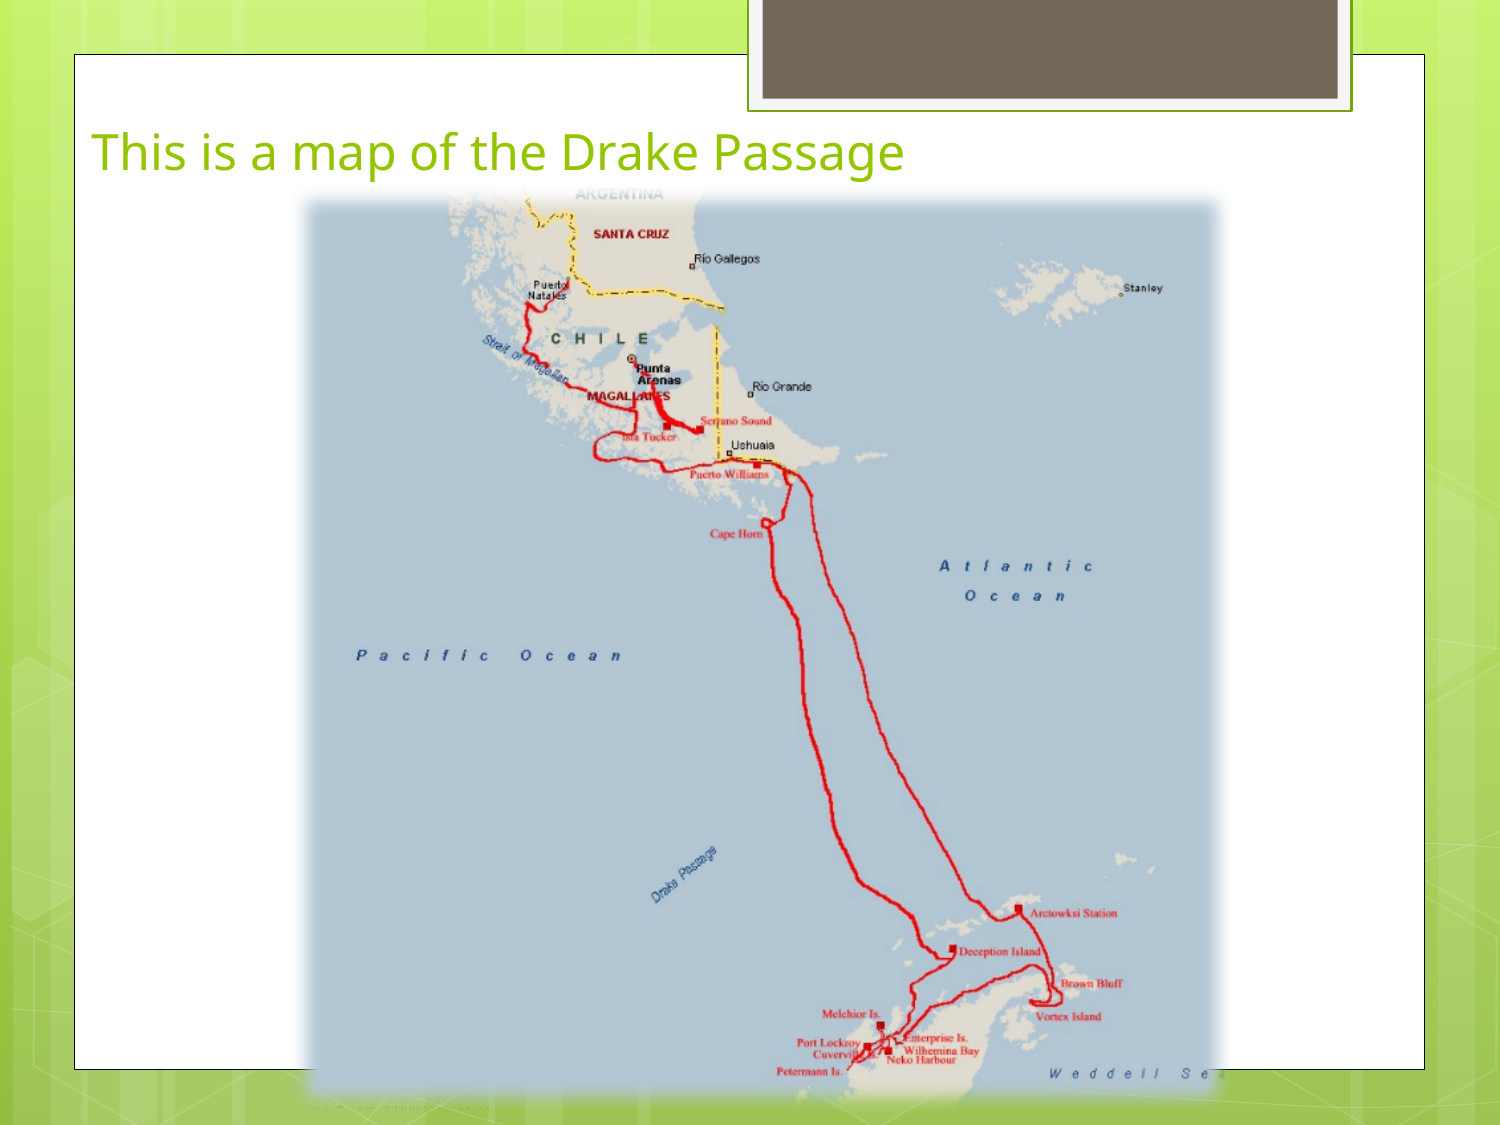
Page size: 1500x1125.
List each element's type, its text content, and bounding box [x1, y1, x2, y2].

title This is a map of the Drake Passage [76, 0, 1229, 188]
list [288, 184, 1235, 1116]
